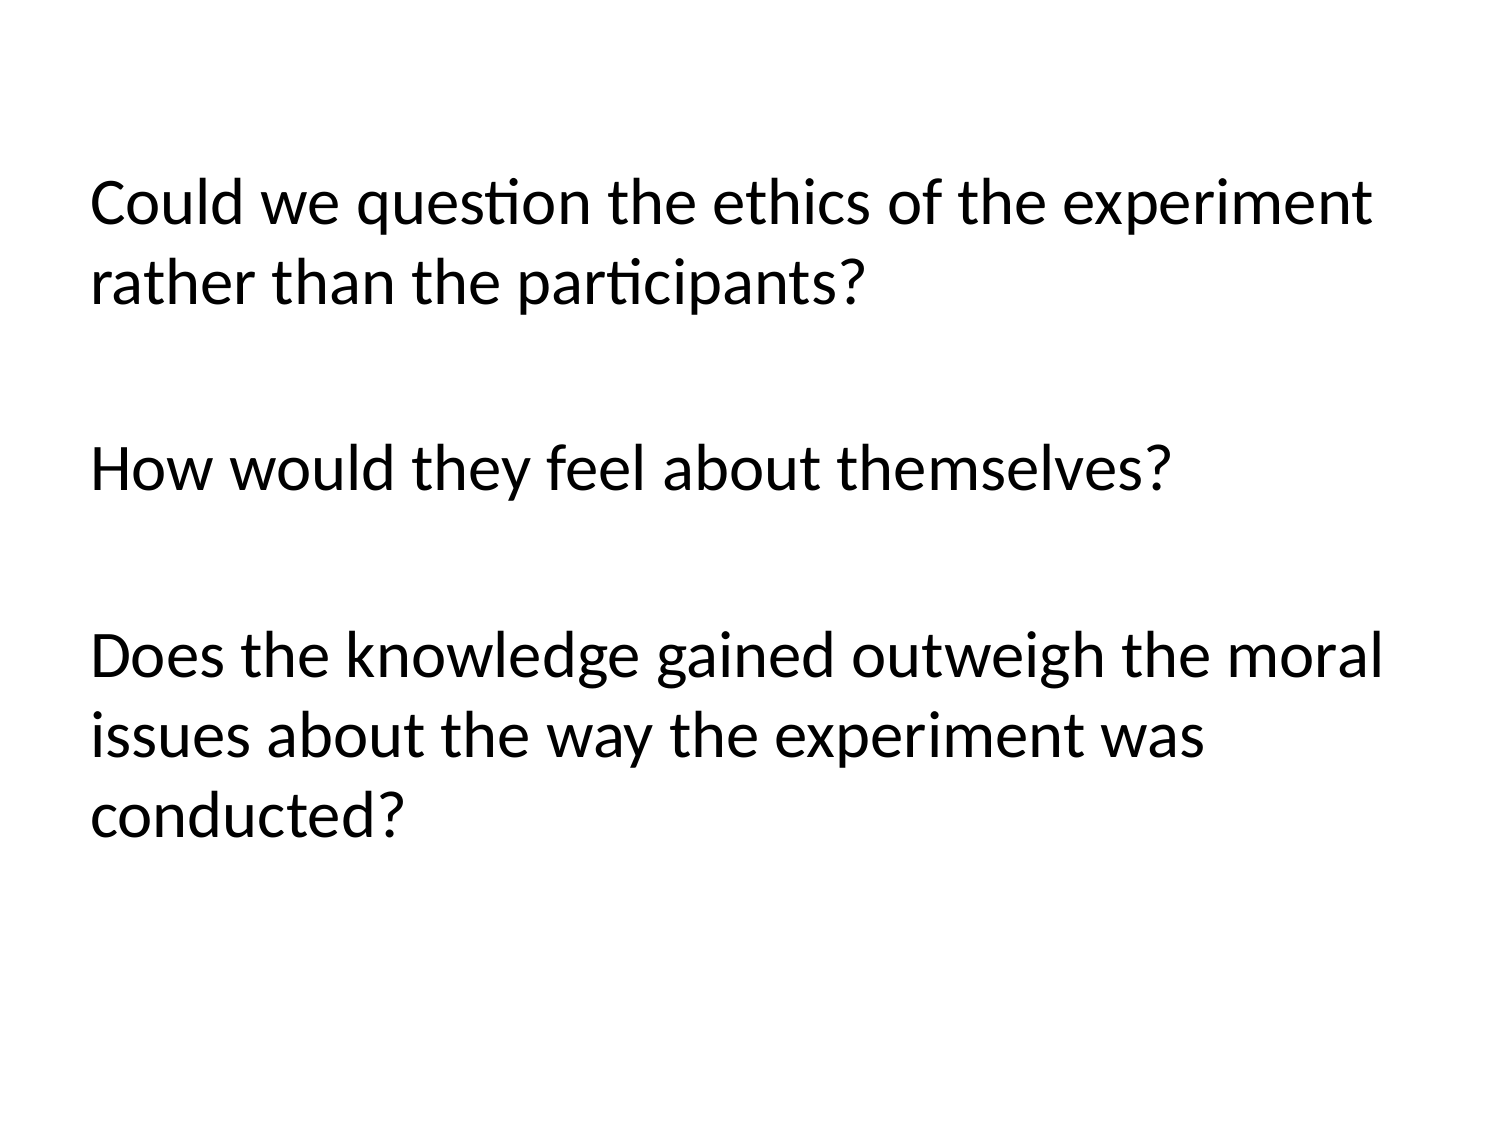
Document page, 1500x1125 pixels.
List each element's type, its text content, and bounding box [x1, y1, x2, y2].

list Could we question the ethics of the experiment rather than the participants? How would they feel about themselves? Does the knowledge gained outweigh the moral issues about the way the experiment was conducted? [75, 149, 1425, 893]
